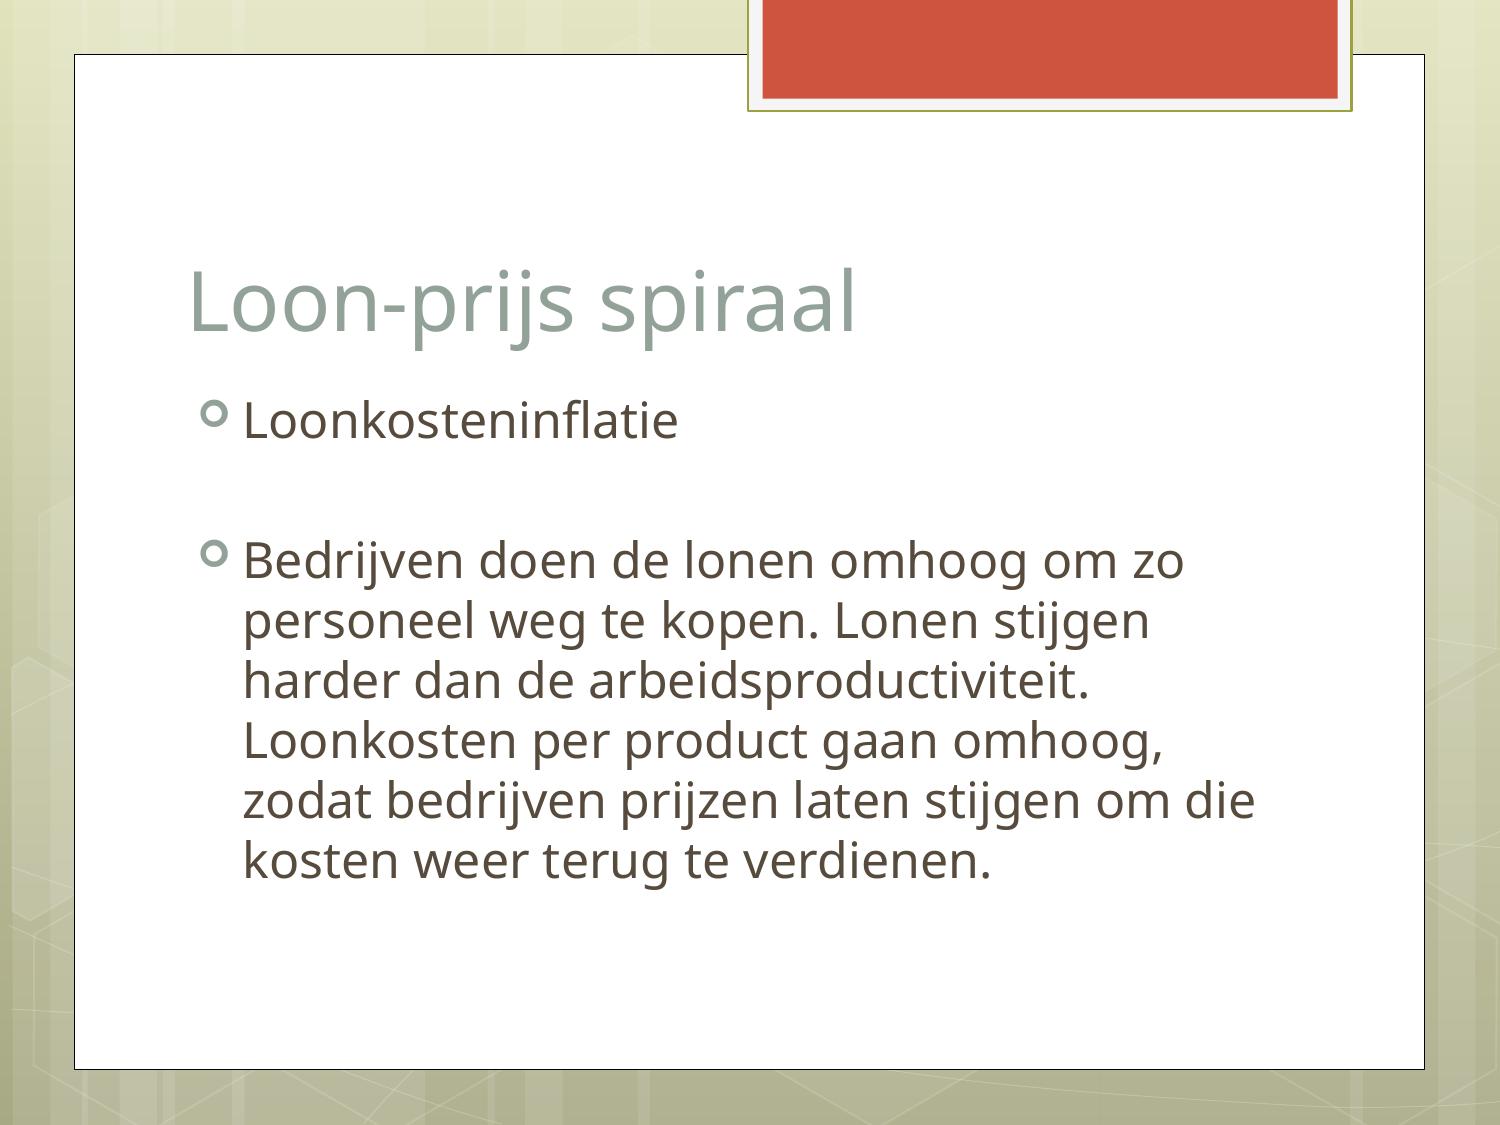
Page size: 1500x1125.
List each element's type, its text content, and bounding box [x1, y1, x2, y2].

title Loon-prijs spiraal [171, 168, 1324, 357]
list Loonkosteninflatie Bedrijven doen de lonen omhoog om zo personeel weg te kopen. Lonen stijgen harder dan de arbeidsproductiviteit. Loonkosten per product gaan omhoog, zodat bedrijven prijzen laten stijgen om die kosten weer terug te verdienen. [171, 381, 1283, 957]
